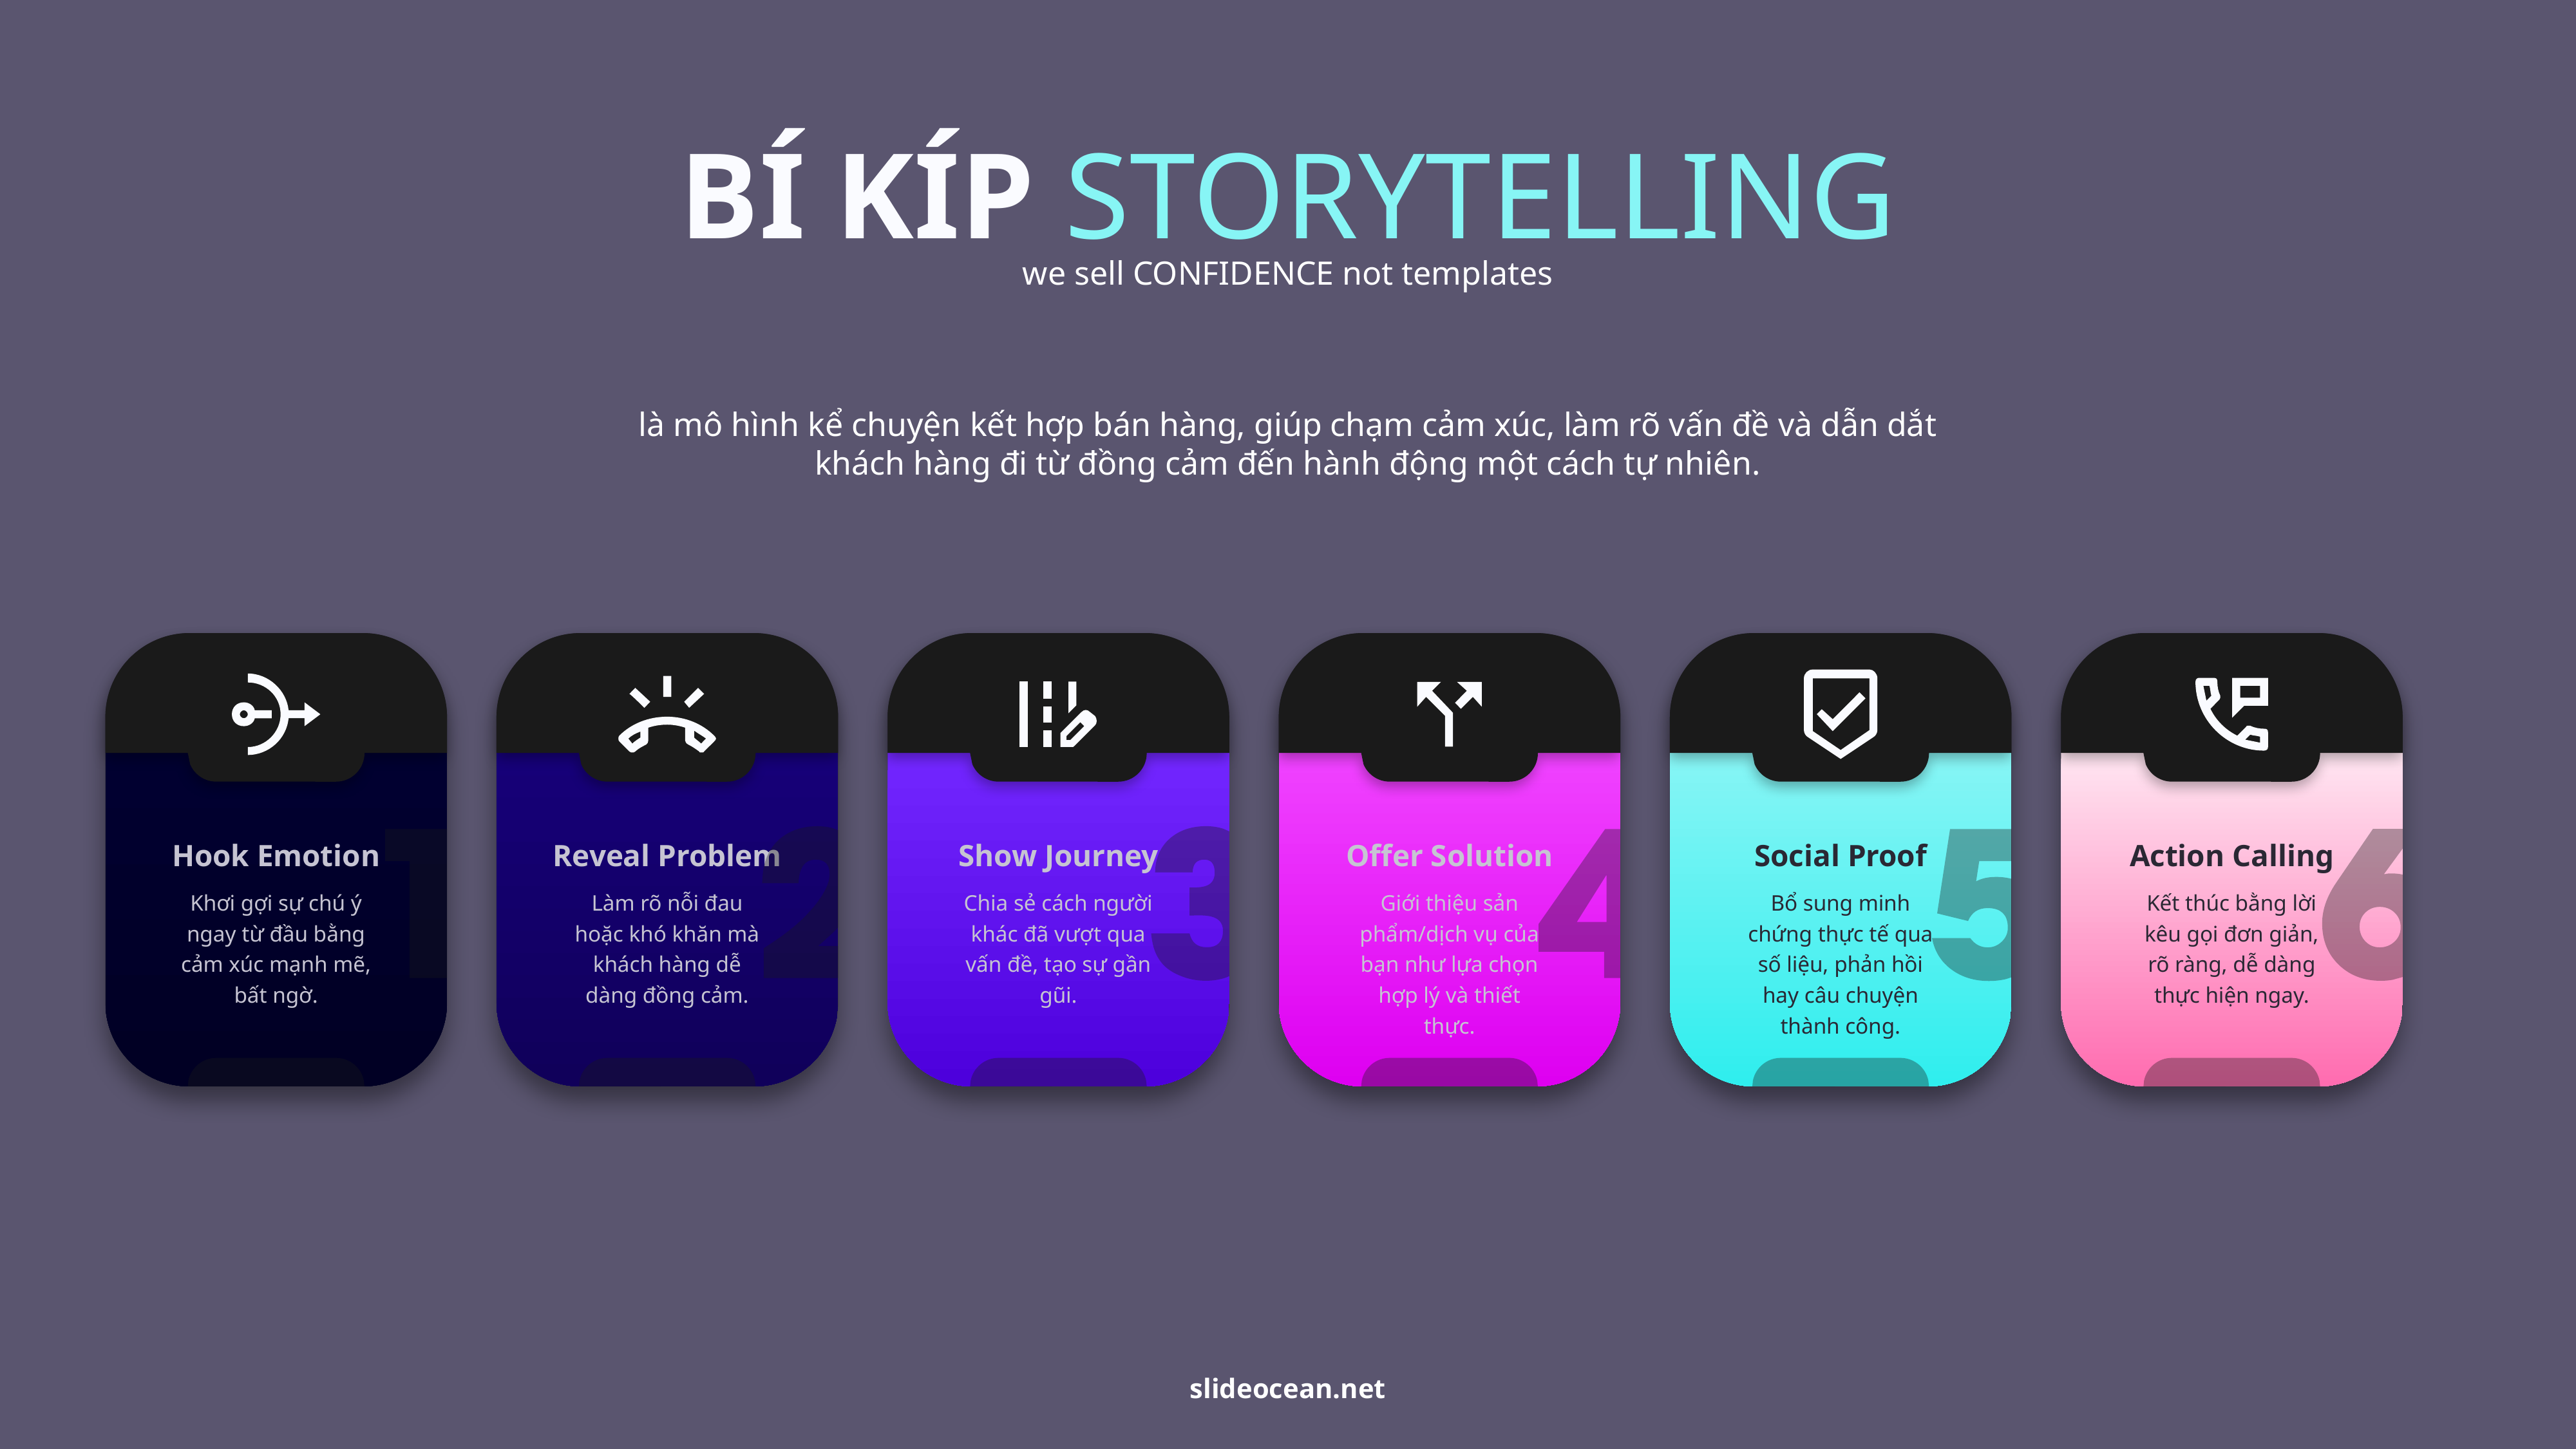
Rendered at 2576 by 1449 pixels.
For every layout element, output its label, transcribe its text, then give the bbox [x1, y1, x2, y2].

text_box we sell CONFIDENCE not templates [1013, 267, 1563, 296]
text_box là mô hình kể chuyện kết hợp bán hàng, giúp chạm cảm xúc, làm rõ vấn đề và dẫn dắt khách hàng đi từ đồng cảm đến hành động một cách tự nhiên. [627, 399, 1949, 486]
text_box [105, 632, 448, 1087]
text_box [1019, 681, 1098, 748]
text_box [496, 632, 838, 1087]
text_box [1669, 632, 2012, 1087]
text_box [2060, 632, 2403, 1087]
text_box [231, 673, 321, 755]
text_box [887, 632, 1230, 1087]
text_box slideocean.net [1180, 1367, 1396, 1409]
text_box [1278, 632, 1621, 1087]
text_box BÍ KÍP STORYTELLING [670, 116, 1906, 267]
